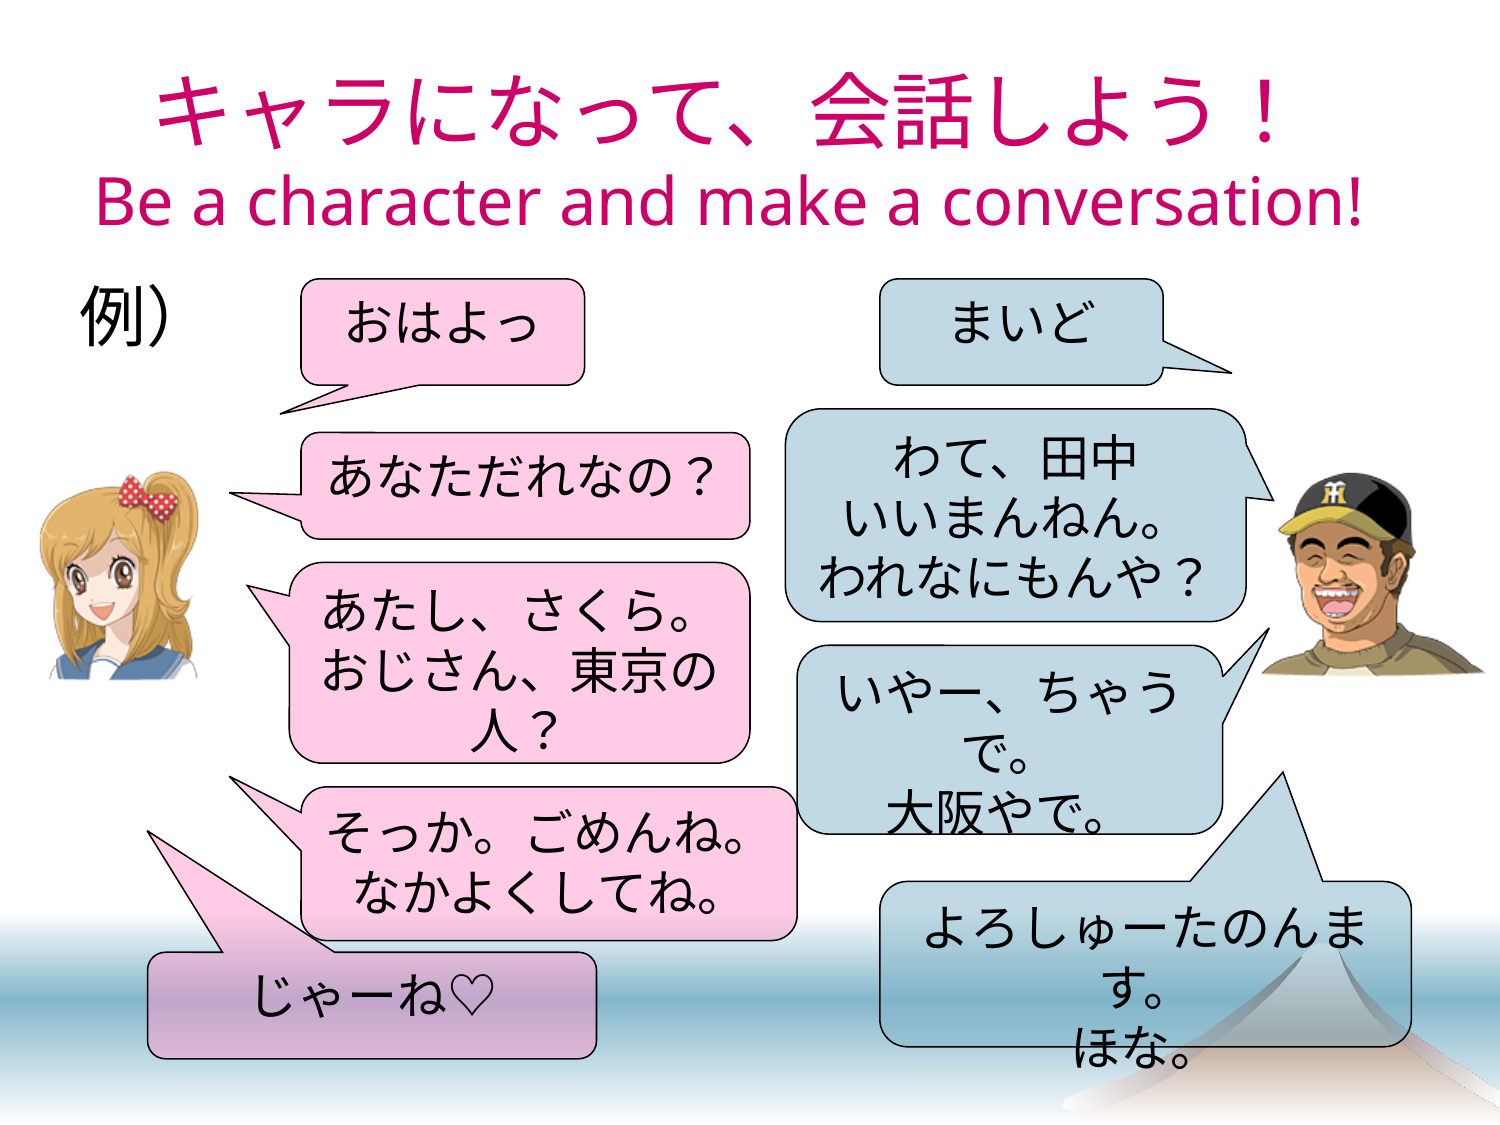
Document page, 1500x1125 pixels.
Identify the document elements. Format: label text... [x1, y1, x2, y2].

text_box わて、田中 いいまんねん。 われなにもんや？ [785, 408, 1251, 622]
text_box まいど [879, 278, 1232, 386]
text_box あたし、さくら。 おじさん、東京の人？ [265, 562, 751, 764]
text_box そっか。ごめんね。 なかよくしてね。 [229, 776, 798, 941]
list 例） [64, 267, 1447, 1047]
text_box じゃーね♡ [147, 830, 597, 1059]
picture [1239, 455, 1500, 686]
text_box あなただれなの？ [265, 432, 750, 540]
text_box おはよっ [279, 278, 585, 415]
text_box よろしゅーたのんます。 ほな。 [879, 772, 1412, 1047]
title キャラになって、会話しよう！ Be a character and make a conversation! [0, 42, 1459, 256]
picture [0, 455, 261, 687]
text_box いやー、ちゃうで。 大阪やで。 [797, 645, 1239, 835]
